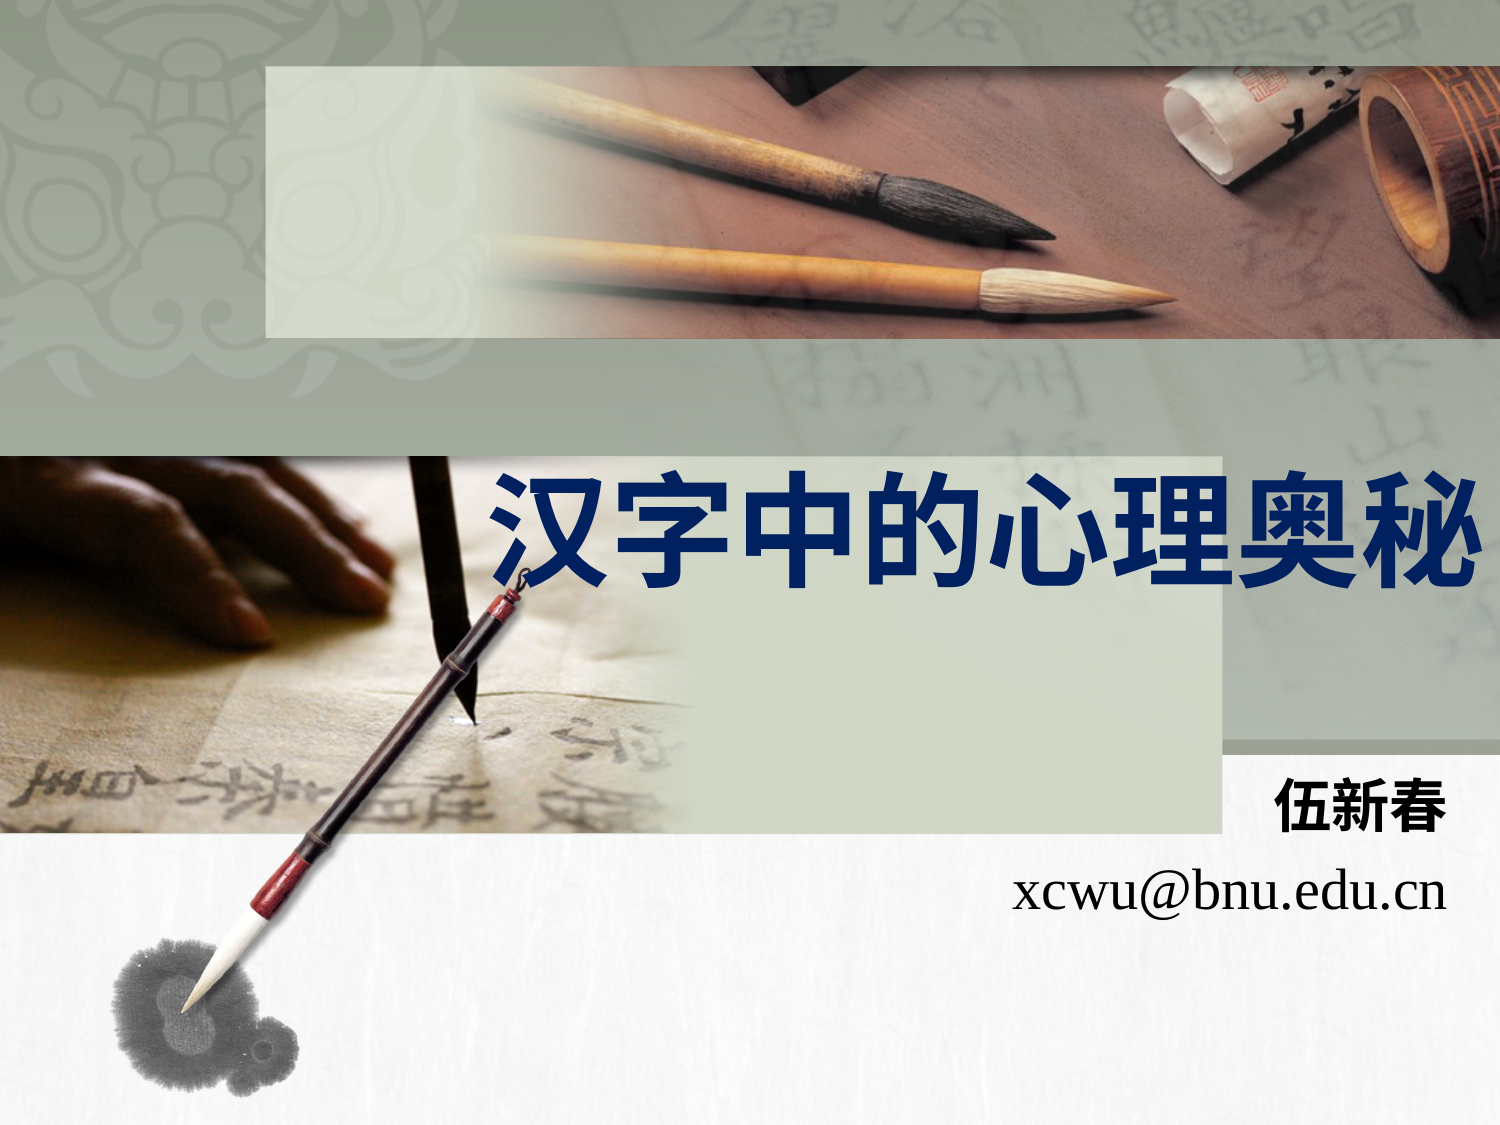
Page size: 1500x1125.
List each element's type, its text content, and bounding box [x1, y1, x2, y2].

picture [0, 0, 1500, 1125]
title 汉字中的心理奥秘 [410, 339, 1500, 715]
subtitle 伍新春 xcwu@bnu.edu.cn [585, 761, 1464, 1067]
